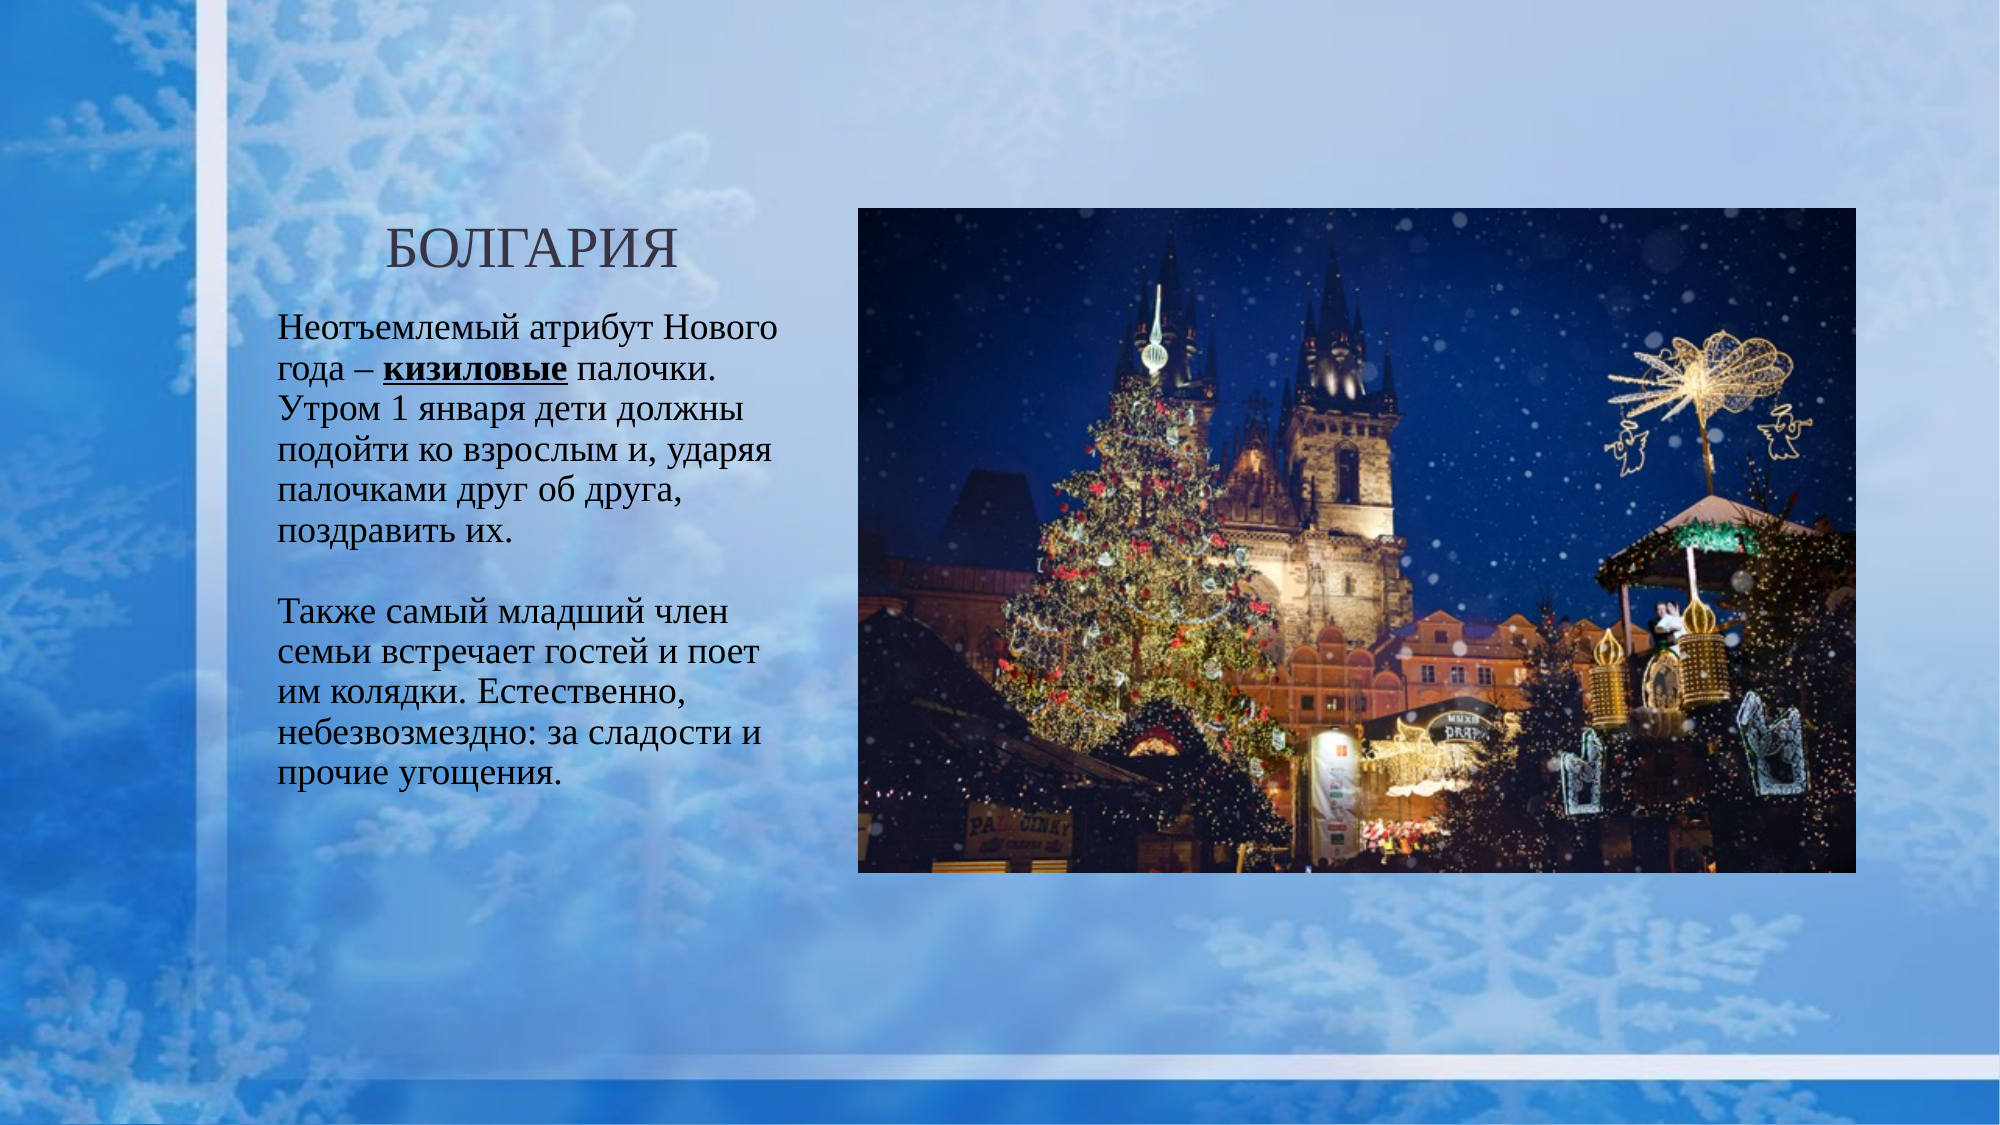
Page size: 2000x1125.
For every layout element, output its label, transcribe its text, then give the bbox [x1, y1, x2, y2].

list Неотъемлемый атрибут Нового года – кизиловые палочки. Утром 1 января дети должны подойти ко взрослым и, ударяя палочками друг об друга, поздравить их. Также самый младший член семьи встречает гостей и поет им колядки. Естественно, небезвозмездно: за сладости и прочие угощения. [262, 299, 803, 1013]
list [857, 207, 1856, 874]
title Болгария [262, 62, 803, 288]
picture [0, 0, 2000, 1125]
